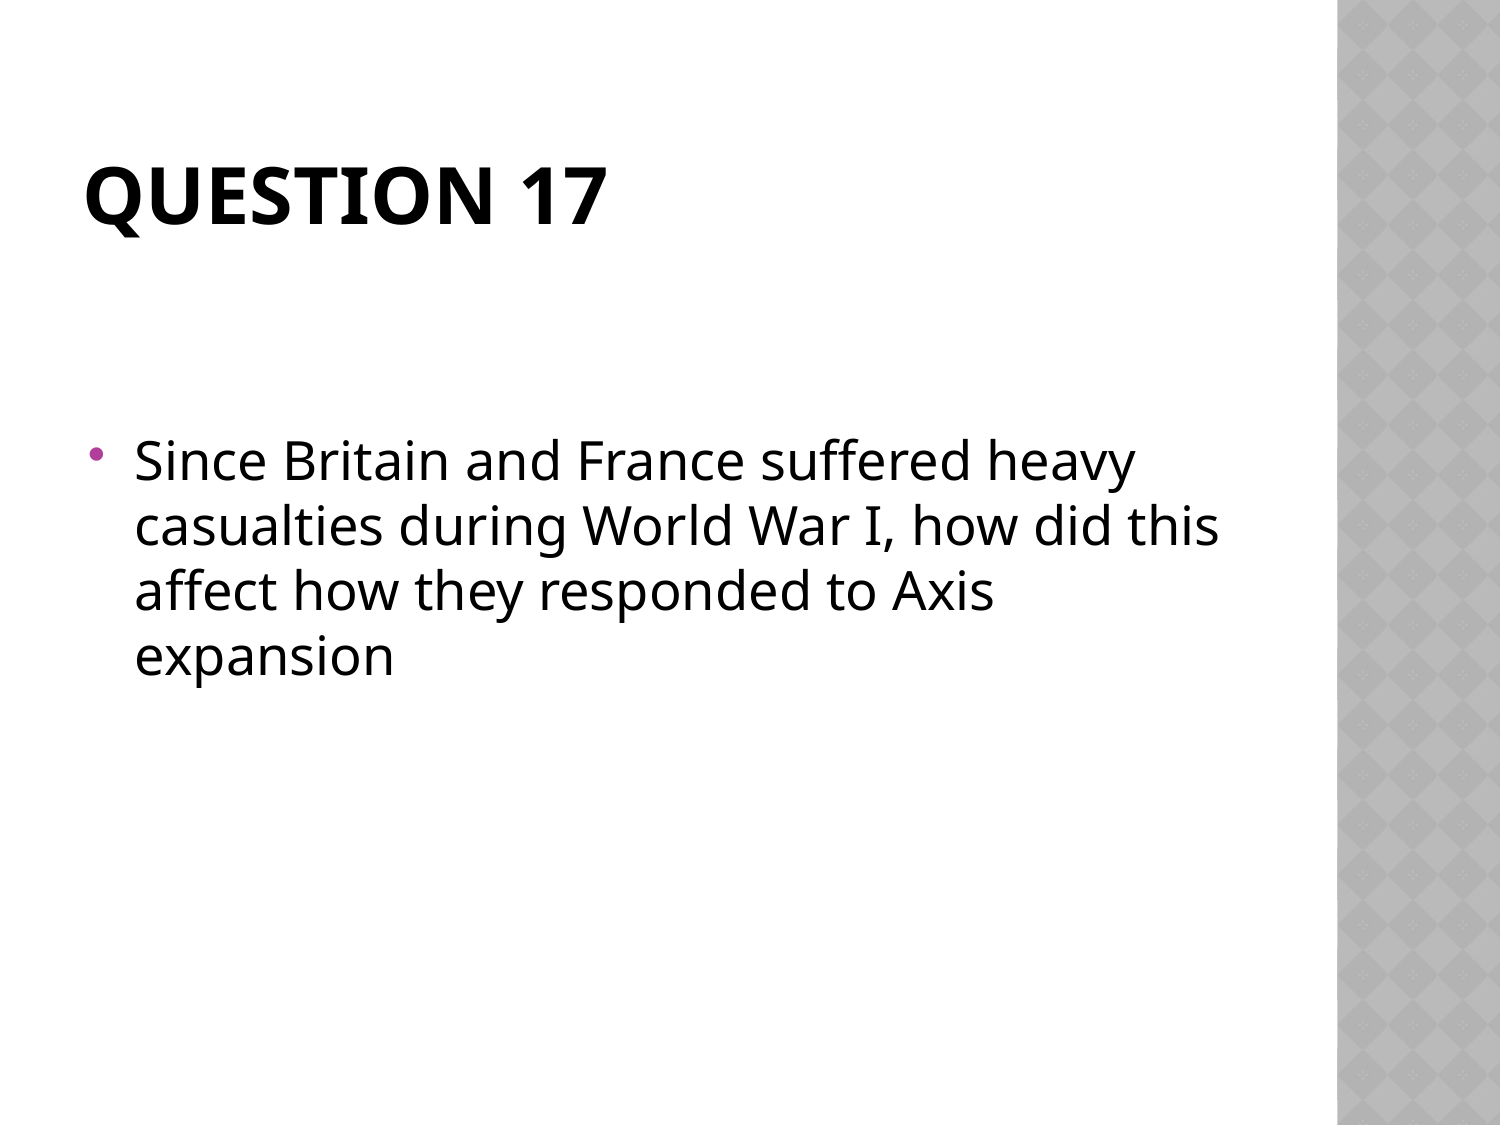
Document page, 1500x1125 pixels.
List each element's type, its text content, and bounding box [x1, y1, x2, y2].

title Question 17 [75, 52, 1263, 240]
list Since Britain and France suffered heavy casualties during World War I, how did this affect how they responded to Axis expansion [75, 264, 1263, 1059]
